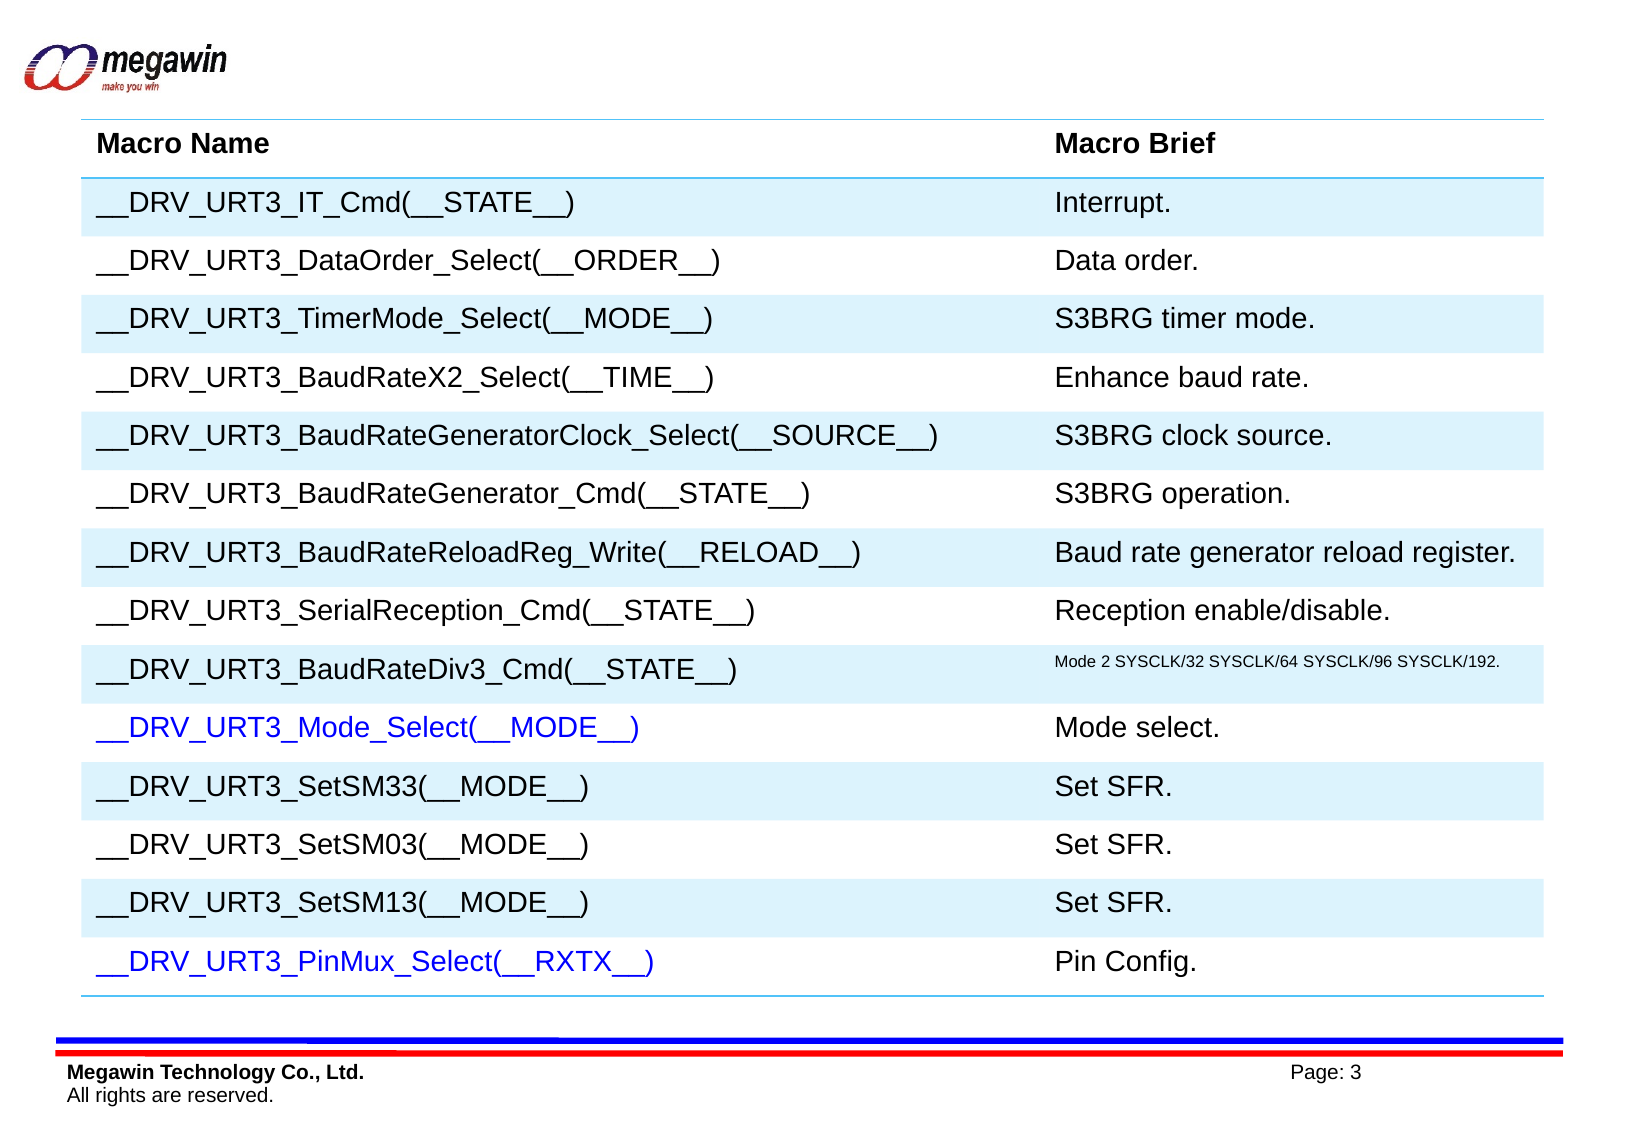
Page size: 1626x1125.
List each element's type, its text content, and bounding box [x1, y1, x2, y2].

table_cell Interrupt. [1040, 179, 1544, 236]
table_cell __DRV_URT3_DataOrder_Select(__ORDER__) [81, 236, 1040, 295]
table_cell __DRV_URT3_BaudRateReloadReg_Write(__RELOAD__) [81, 528, 1040, 587]
table_cell Set SFR. [1040, 879, 1544, 937]
table_cell Data order. [1040, 236, 1544, 295]
table_cell __DRV_URT3_Mode_Select(__MODE__) [81, 704, 1040, 762]
table_cell __DRV_URT3_BaudRateX2_Select(__TIME__) [81, 353, 1040, 412]
table_cell Set SFR. [1040, 762, 1544, 820]
table_header Macro Name [81, 120, 1040, 177]
table_cell __DRV_URT3_SetSM03(__MODE__) [81, 820, 1040, 879]
table_cell __DRV_URT3_IT_Cmd(__STATE__) [81, 179, 1040, 236]
table_cell Baud rate generator reload register. [1040, 528, 1544, 587]
table_cell __DRV_URT3_BaudRateGeneratorClock_Select(__SOURCE__) [81, 412, 1040, 470]
table_cell S3BRG operation. [1040, 470, 1544, 528]
table_header Macro Brief [1040, 120, 1544, 177]
table_cell __DRV_URT3_SetSM33(__MODE__) [81, 762, 1040, 820]
table_cell __DRV_URT3_SetSM13(__MODE__) [81, 879, 1040, 937]
table_cell __DRV_URT3_PinMux_Select(__RXTX__) [81, 937, 1040, 995]
table_cell __DRV_URT3_TimerMode_Select(__MODE__) [81, 295, 1040, 353]
table_cell Set SFR. [1040, 820, 1544, 879]
table_cell Mode select. [1040, 704, 1544, 762]
table_cell Enhance baud rate. [1040, 353, 1544, 412]
picture [19, 37, 231, 97]
table_cell S3BRG timer mode. [1040, 295, 1544, 353]
table_cell Mode 2 SYSCLK/32 SYSCLK/64 SYSCLK/96 SYSCLK/192. [1040, 645, 1544, 704]
table_cell S3BRG clock source. [1040, 412, 1544, 470]
table_cell Pin Config. [1040, 937, 1544, 995]
table_cell __DRV_URT3_BaudRateGenerator_Cmd(__STATE__) [81, 470, 1040, 528]
table_cell __DRV_URT3_BaudRateDiv3_Cmd(__STATE__) [81, 645, 1040, 704]
table_cell Reception enable/disable. [1040, 587, 1544, 645]
table_cell __DRV_URT3_SerialReception_Cmd(__STATE__) [81, 587, 1040, 645]
